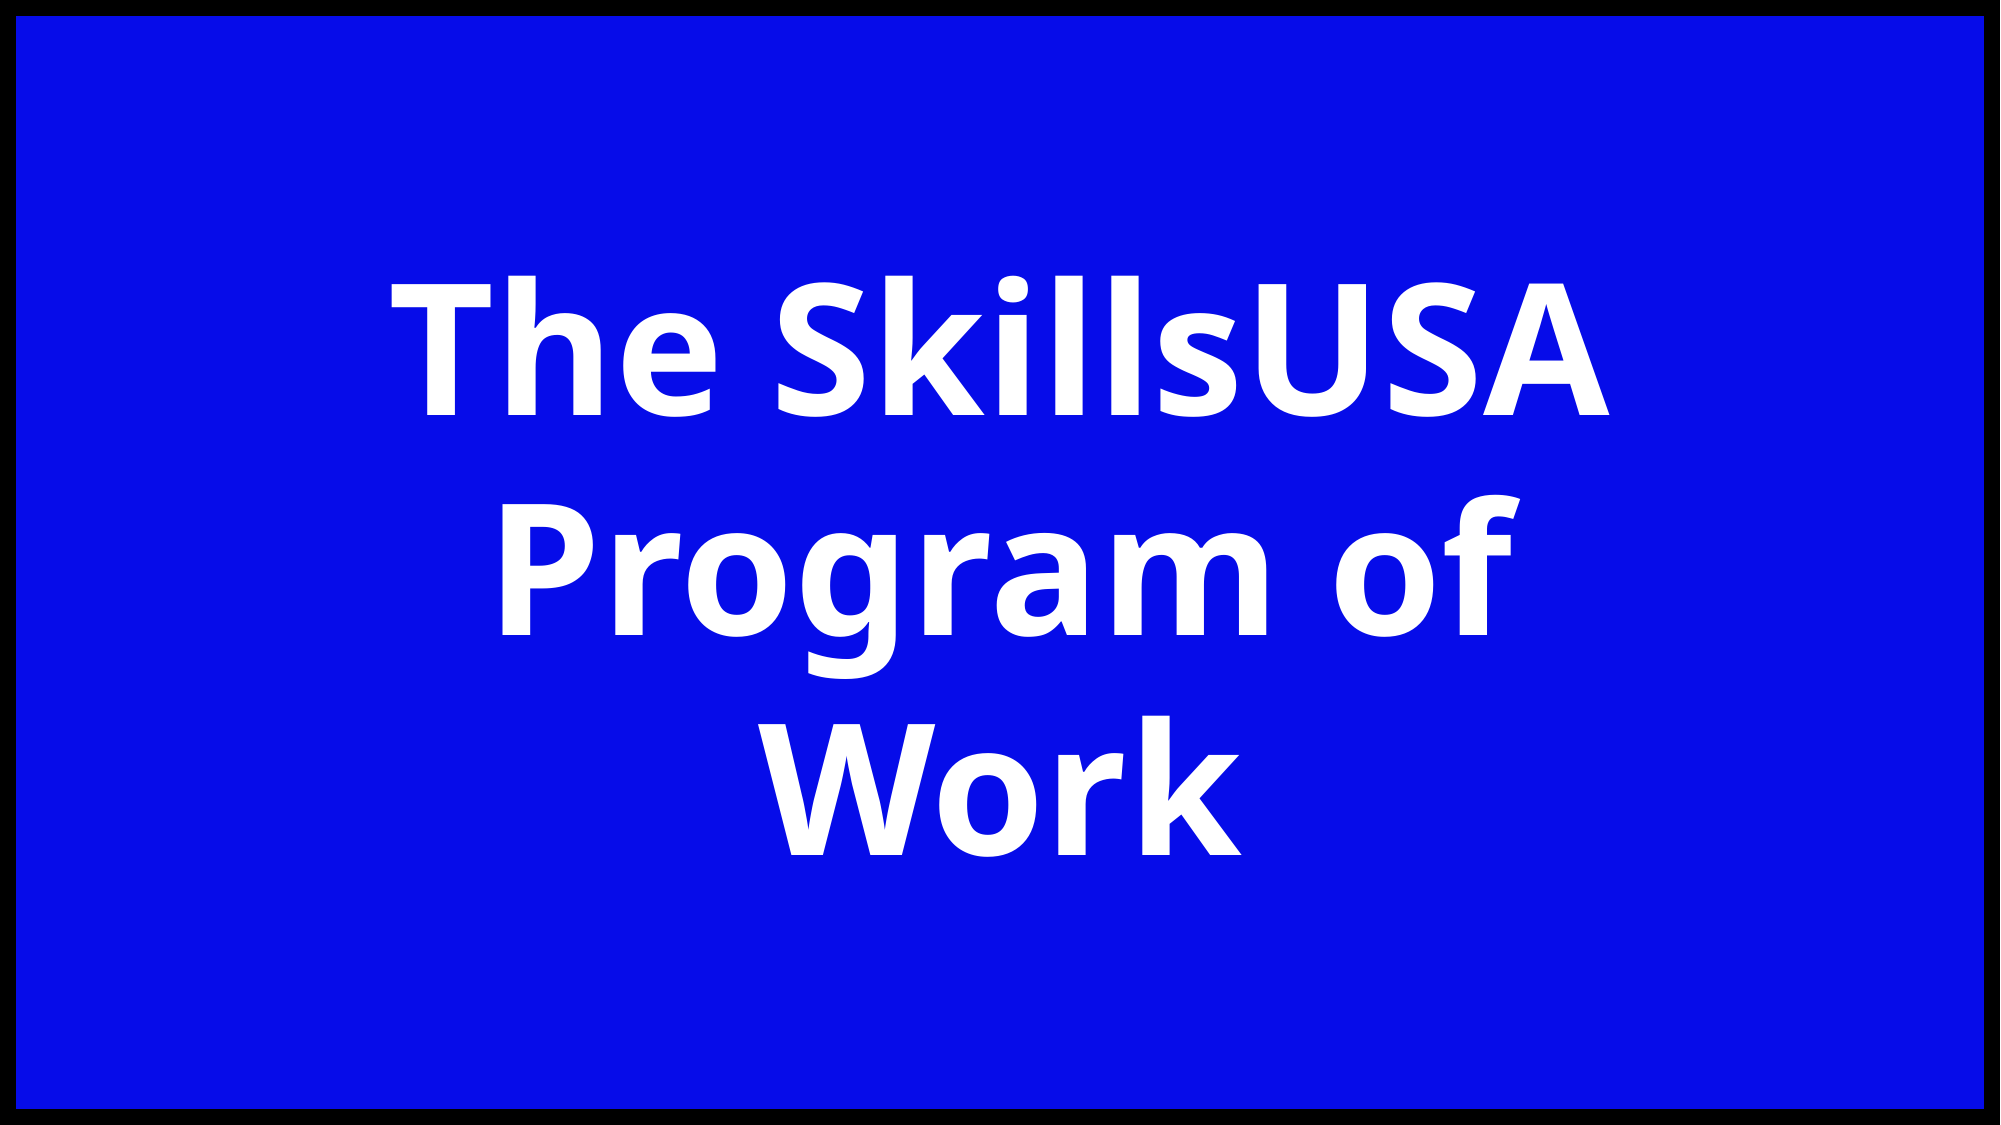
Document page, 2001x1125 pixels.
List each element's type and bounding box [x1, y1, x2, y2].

text_box [0, 0, 2000, 1125]
